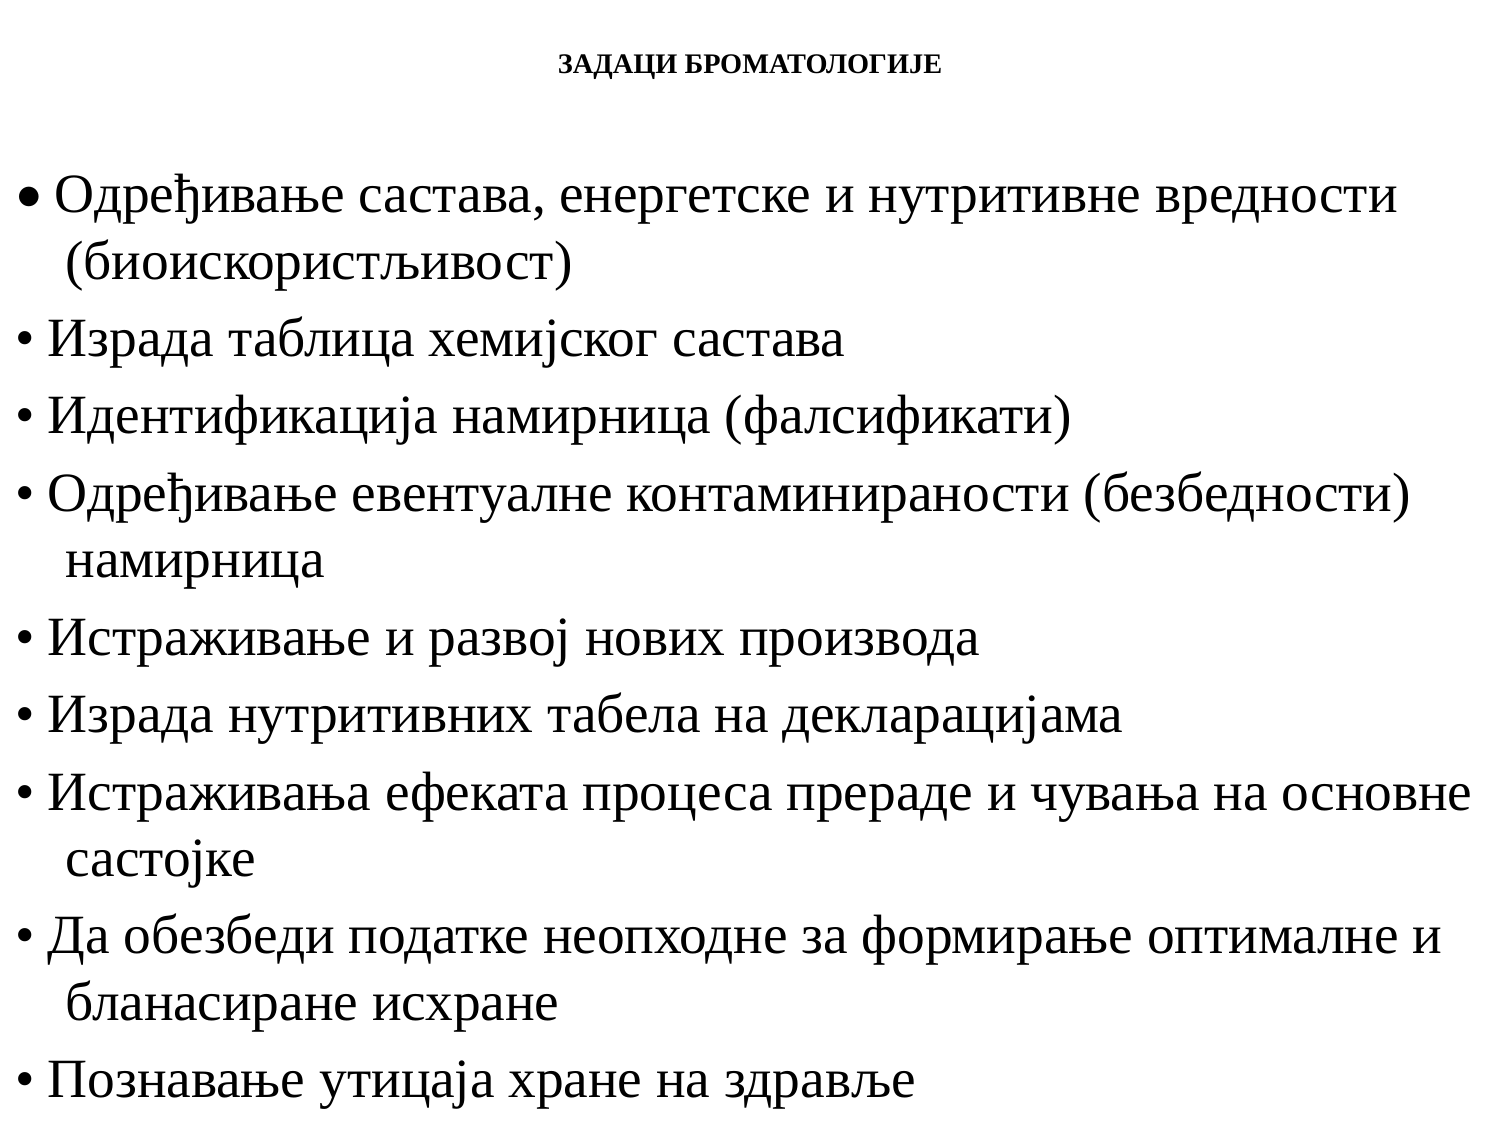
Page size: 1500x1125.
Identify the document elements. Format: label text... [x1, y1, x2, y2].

title ЗАДАЦИ БРОМАТОЛОГИЈЕ [0, 0, 1500, 125]
list • Одређивање састава, енергетске и нутритивне вредности (биоискористљивост) • Израда таблица хемијског састава • Идентификација намирница (фалсификати) • Одређивање евентуалне контаминираности (безбедности) намирница • Истраживање и развој нових производа • Израда нутритивних табела на декларацијама • Истраживања ефеката процеса прераде и чувања на основне састојке • Да обезбеди податке неопходне за формирање оптималне и бланасиране исхране • Познавање утицаја хране на здравље [0, 149, 1500, 1125]
